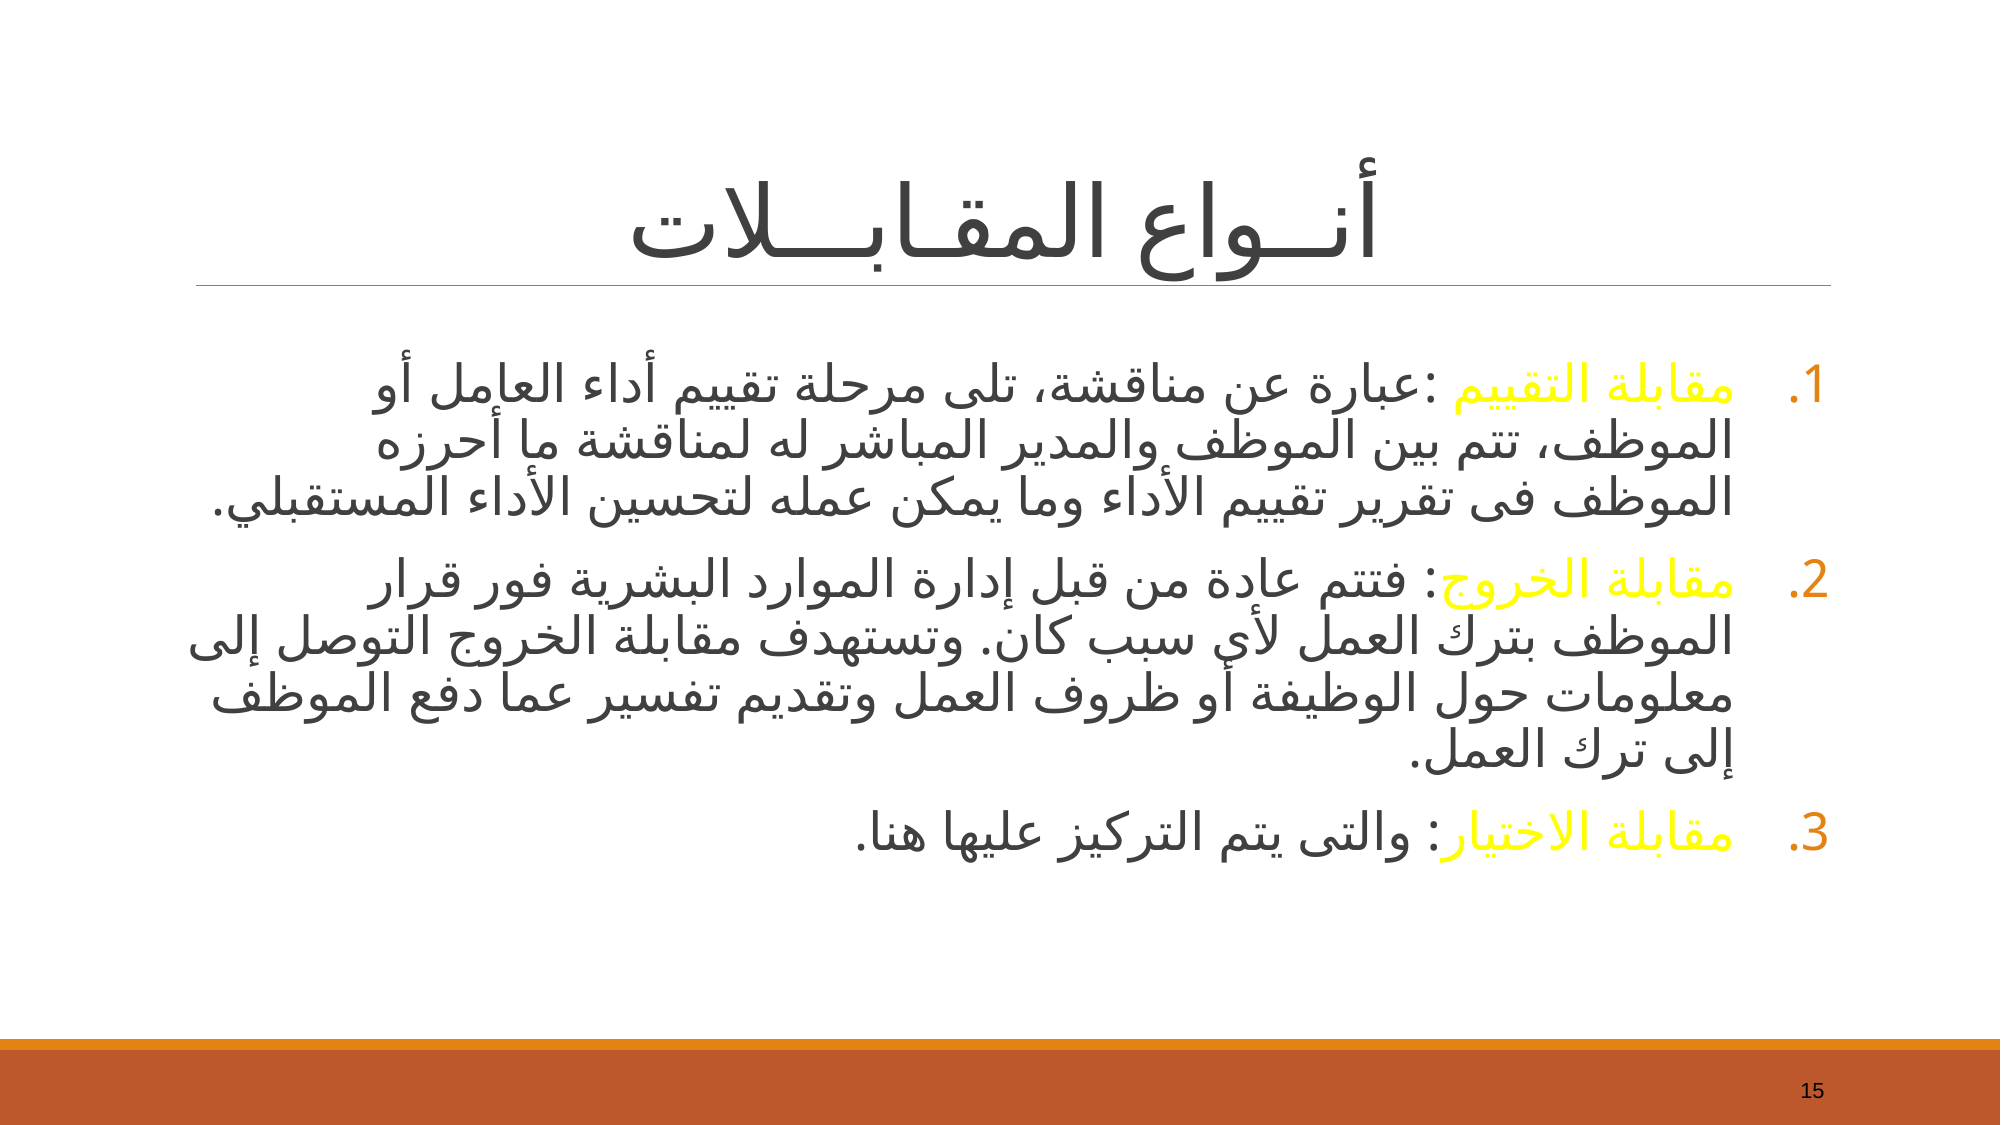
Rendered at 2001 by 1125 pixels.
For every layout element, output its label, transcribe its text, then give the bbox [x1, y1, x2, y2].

list مقابلة التقييم :عبارة عن مناقشة، تلى مرحلة تقييم أداء العامل أو الموظف، تتم بين الموظف والمدير المباشر له لمناقشة ما أحرزه الموظف فى تقرير تقييم الأداء وما يمكن عمله لتحسين الأداء المستقبلي. مقابلة الخروج: فتتم عادة من قبل إدارة الموارد البشرية فور قرار الموظف بترك العمل لأى سبب كان. وتستهدف مقابلة الخروج التوصل إلى معلومات حول الوظيفة أو ظروف العمل وتقديم تفسير عما دفع الموظف إلى ترك العمل. مقابلة الاختيار: والتى يتم التركيز عليها هنا. [183, 349, 1827, 912]
title أنــواع المقـابـــلات [180, 47, 1830, 285]
slide_number 15 [1624, 1059, 1840, 1120]
